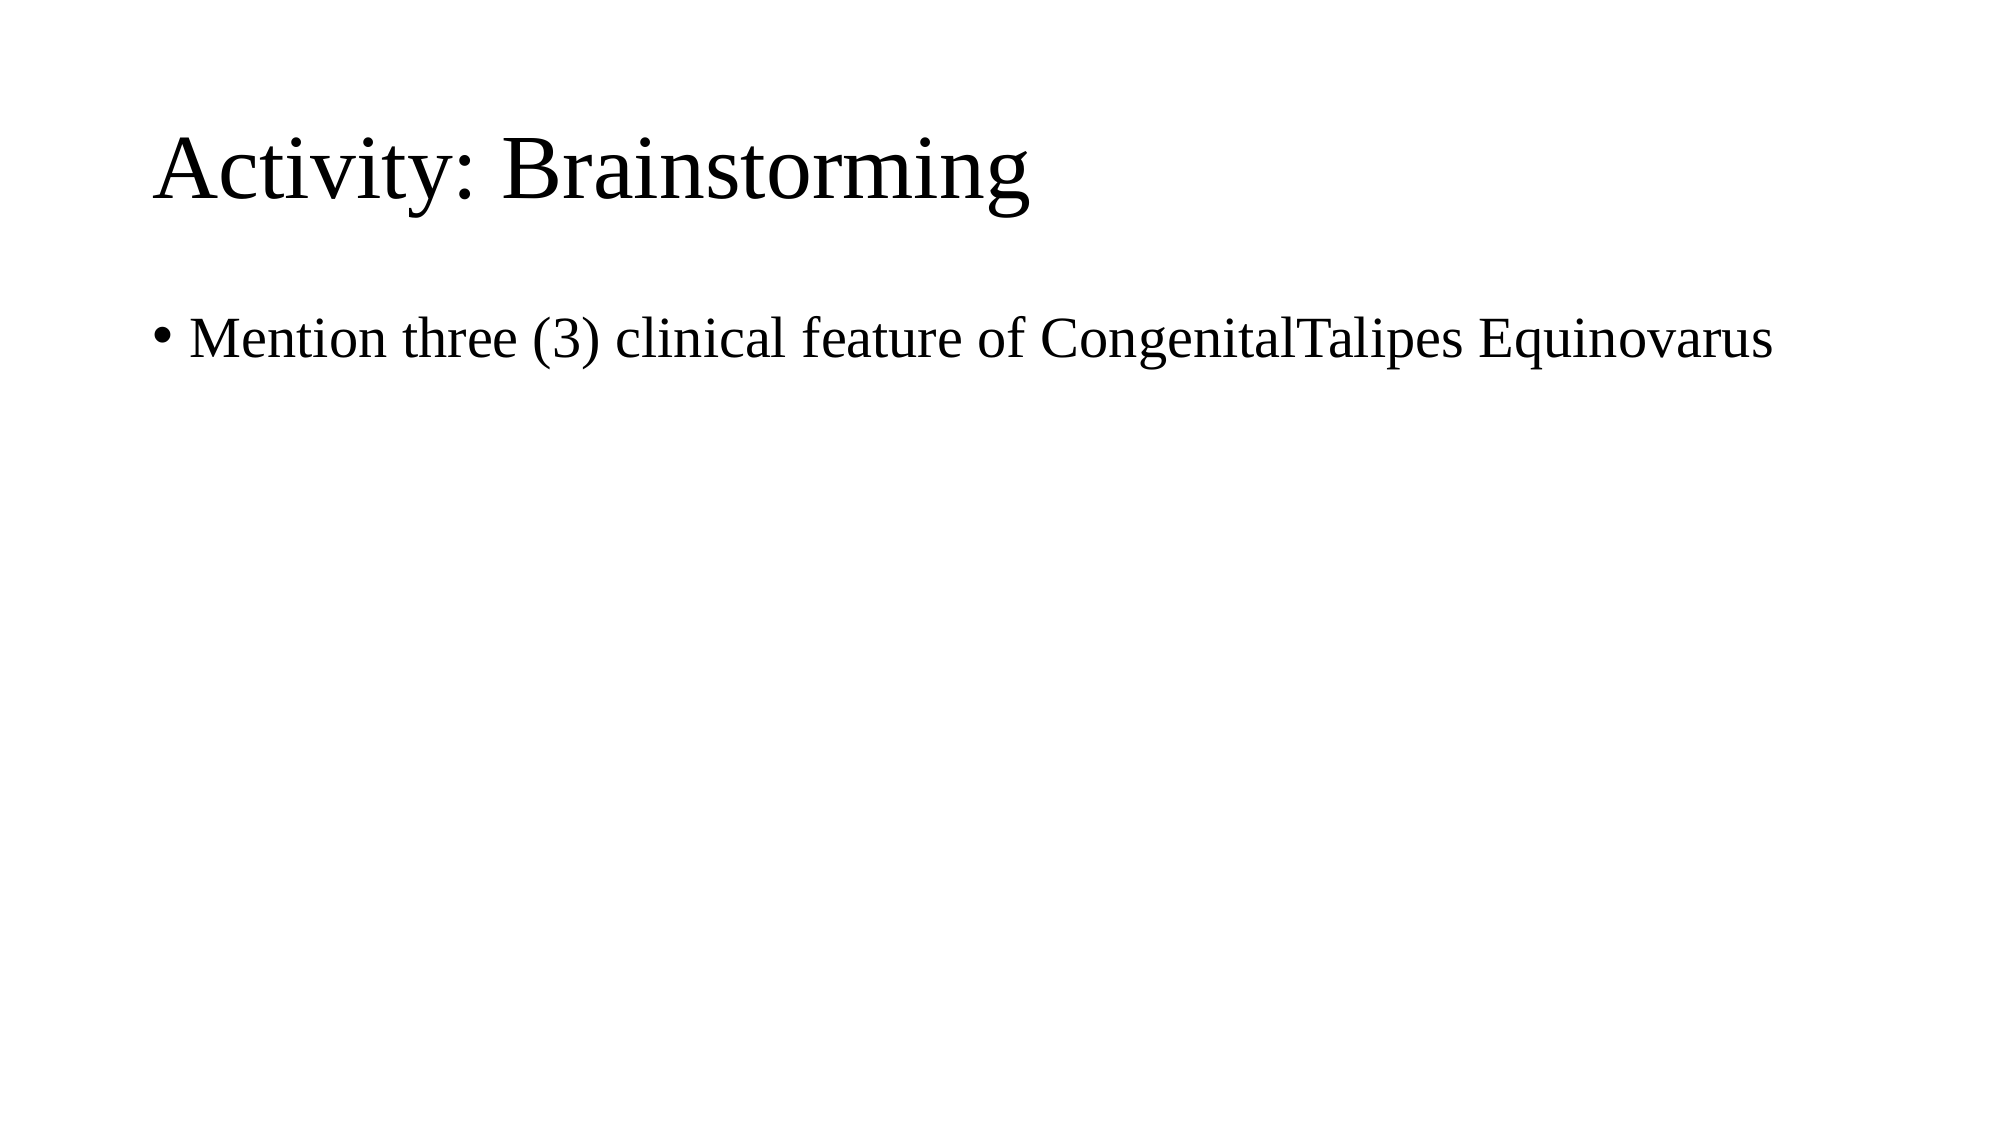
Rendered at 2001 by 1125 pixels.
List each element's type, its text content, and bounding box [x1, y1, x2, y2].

title Activity: Brainstorming [137, 59, 1863, 278]
list Mention three (3) clinical feature of CongenitalTalipes Equinovarus [137, 299, 1863, 1014]
